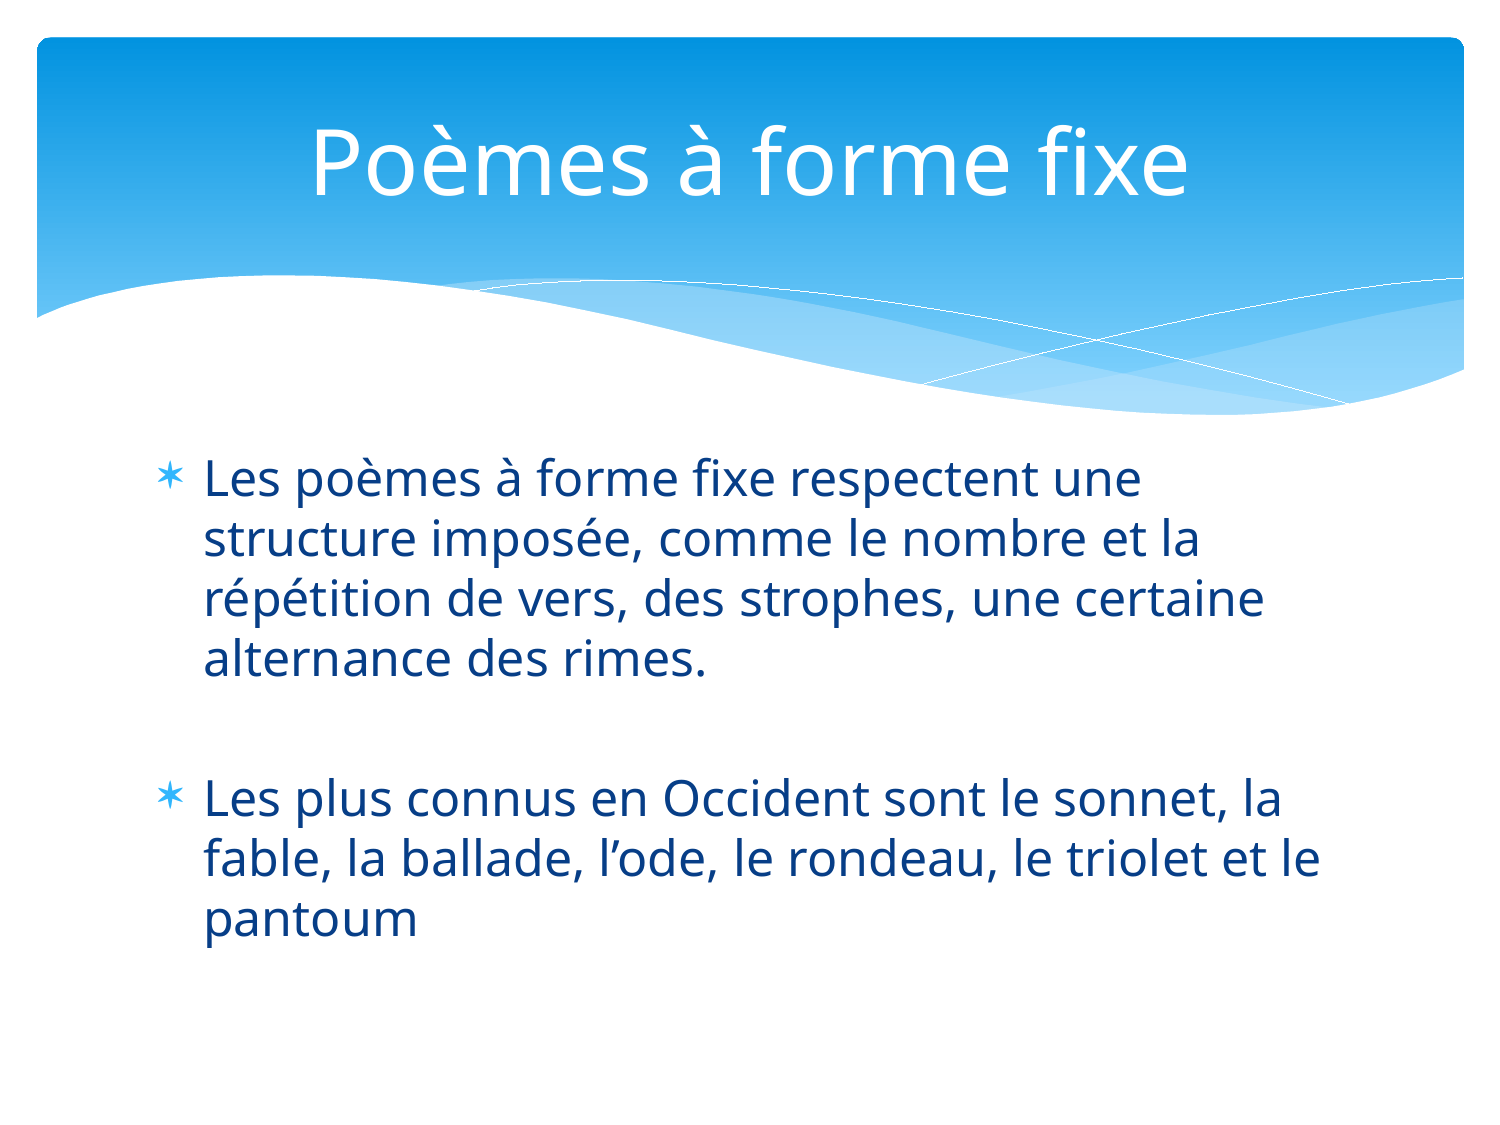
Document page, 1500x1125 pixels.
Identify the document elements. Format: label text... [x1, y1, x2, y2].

list Les poèmes à forme fixe respectent une structure imposée, comme le nombre et la répétition de vers, des strophes, une certaine alternance des rimes. Les plus connus en Occident sont le sonnet, la fable, la ballade, l’ode, le rondeau, le triolet et le pantoum [143, 438, 1359, 1005]
title Poèmes à forme fixe [75, 55, 1425, 261]
